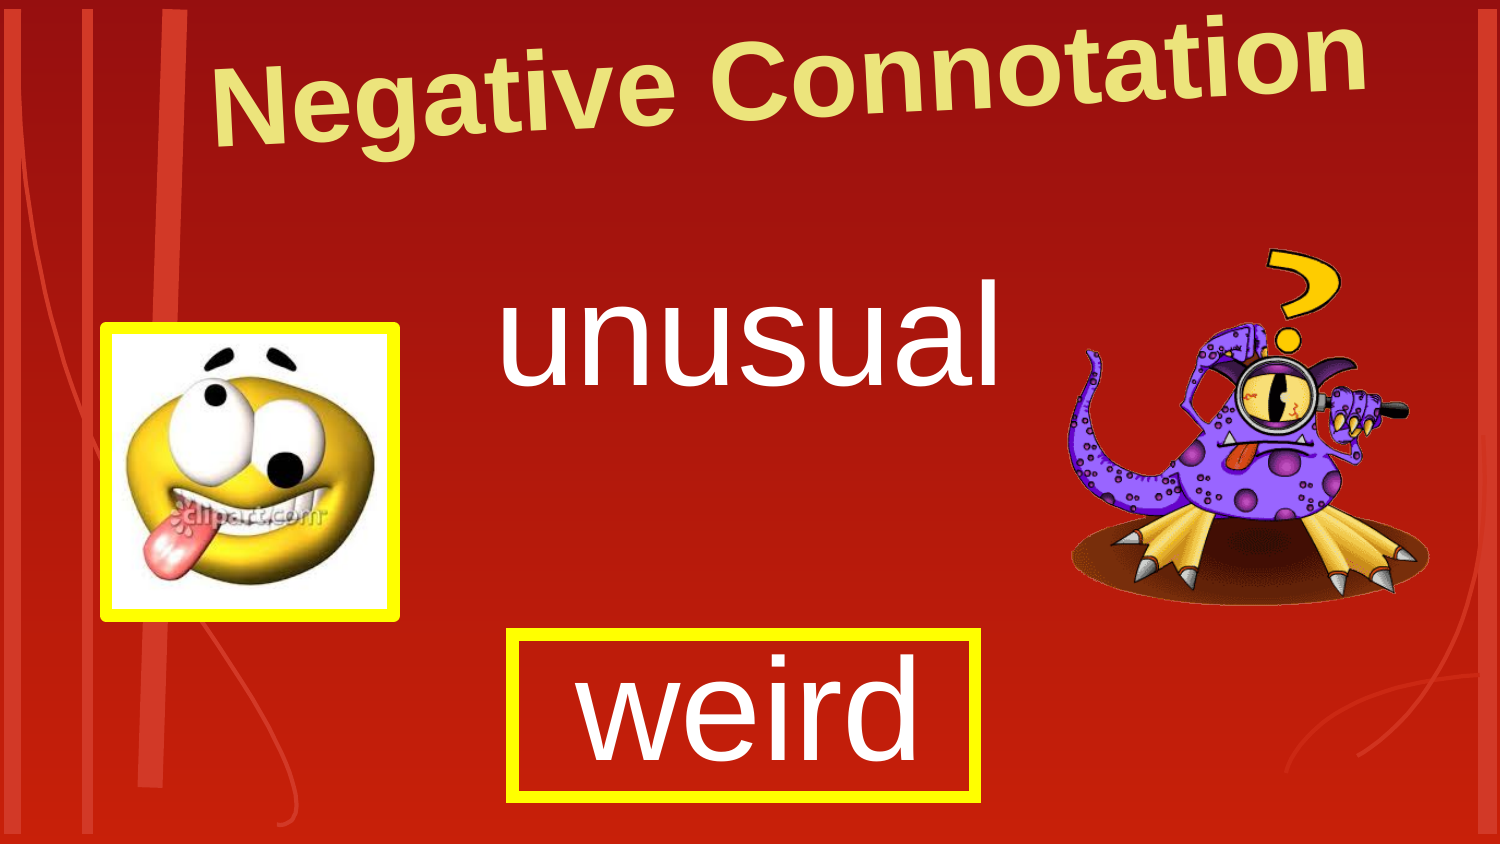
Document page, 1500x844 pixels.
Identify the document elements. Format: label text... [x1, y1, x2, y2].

title Negative Connotation [190, 0, 1500, 174]
picture [112, 334, 388, 610]
text_box [512, 634, 975, 797]
picture [1062, 243, 1435, 610]
list unusual weird Back to Game [75, 225, 1425, 745]
